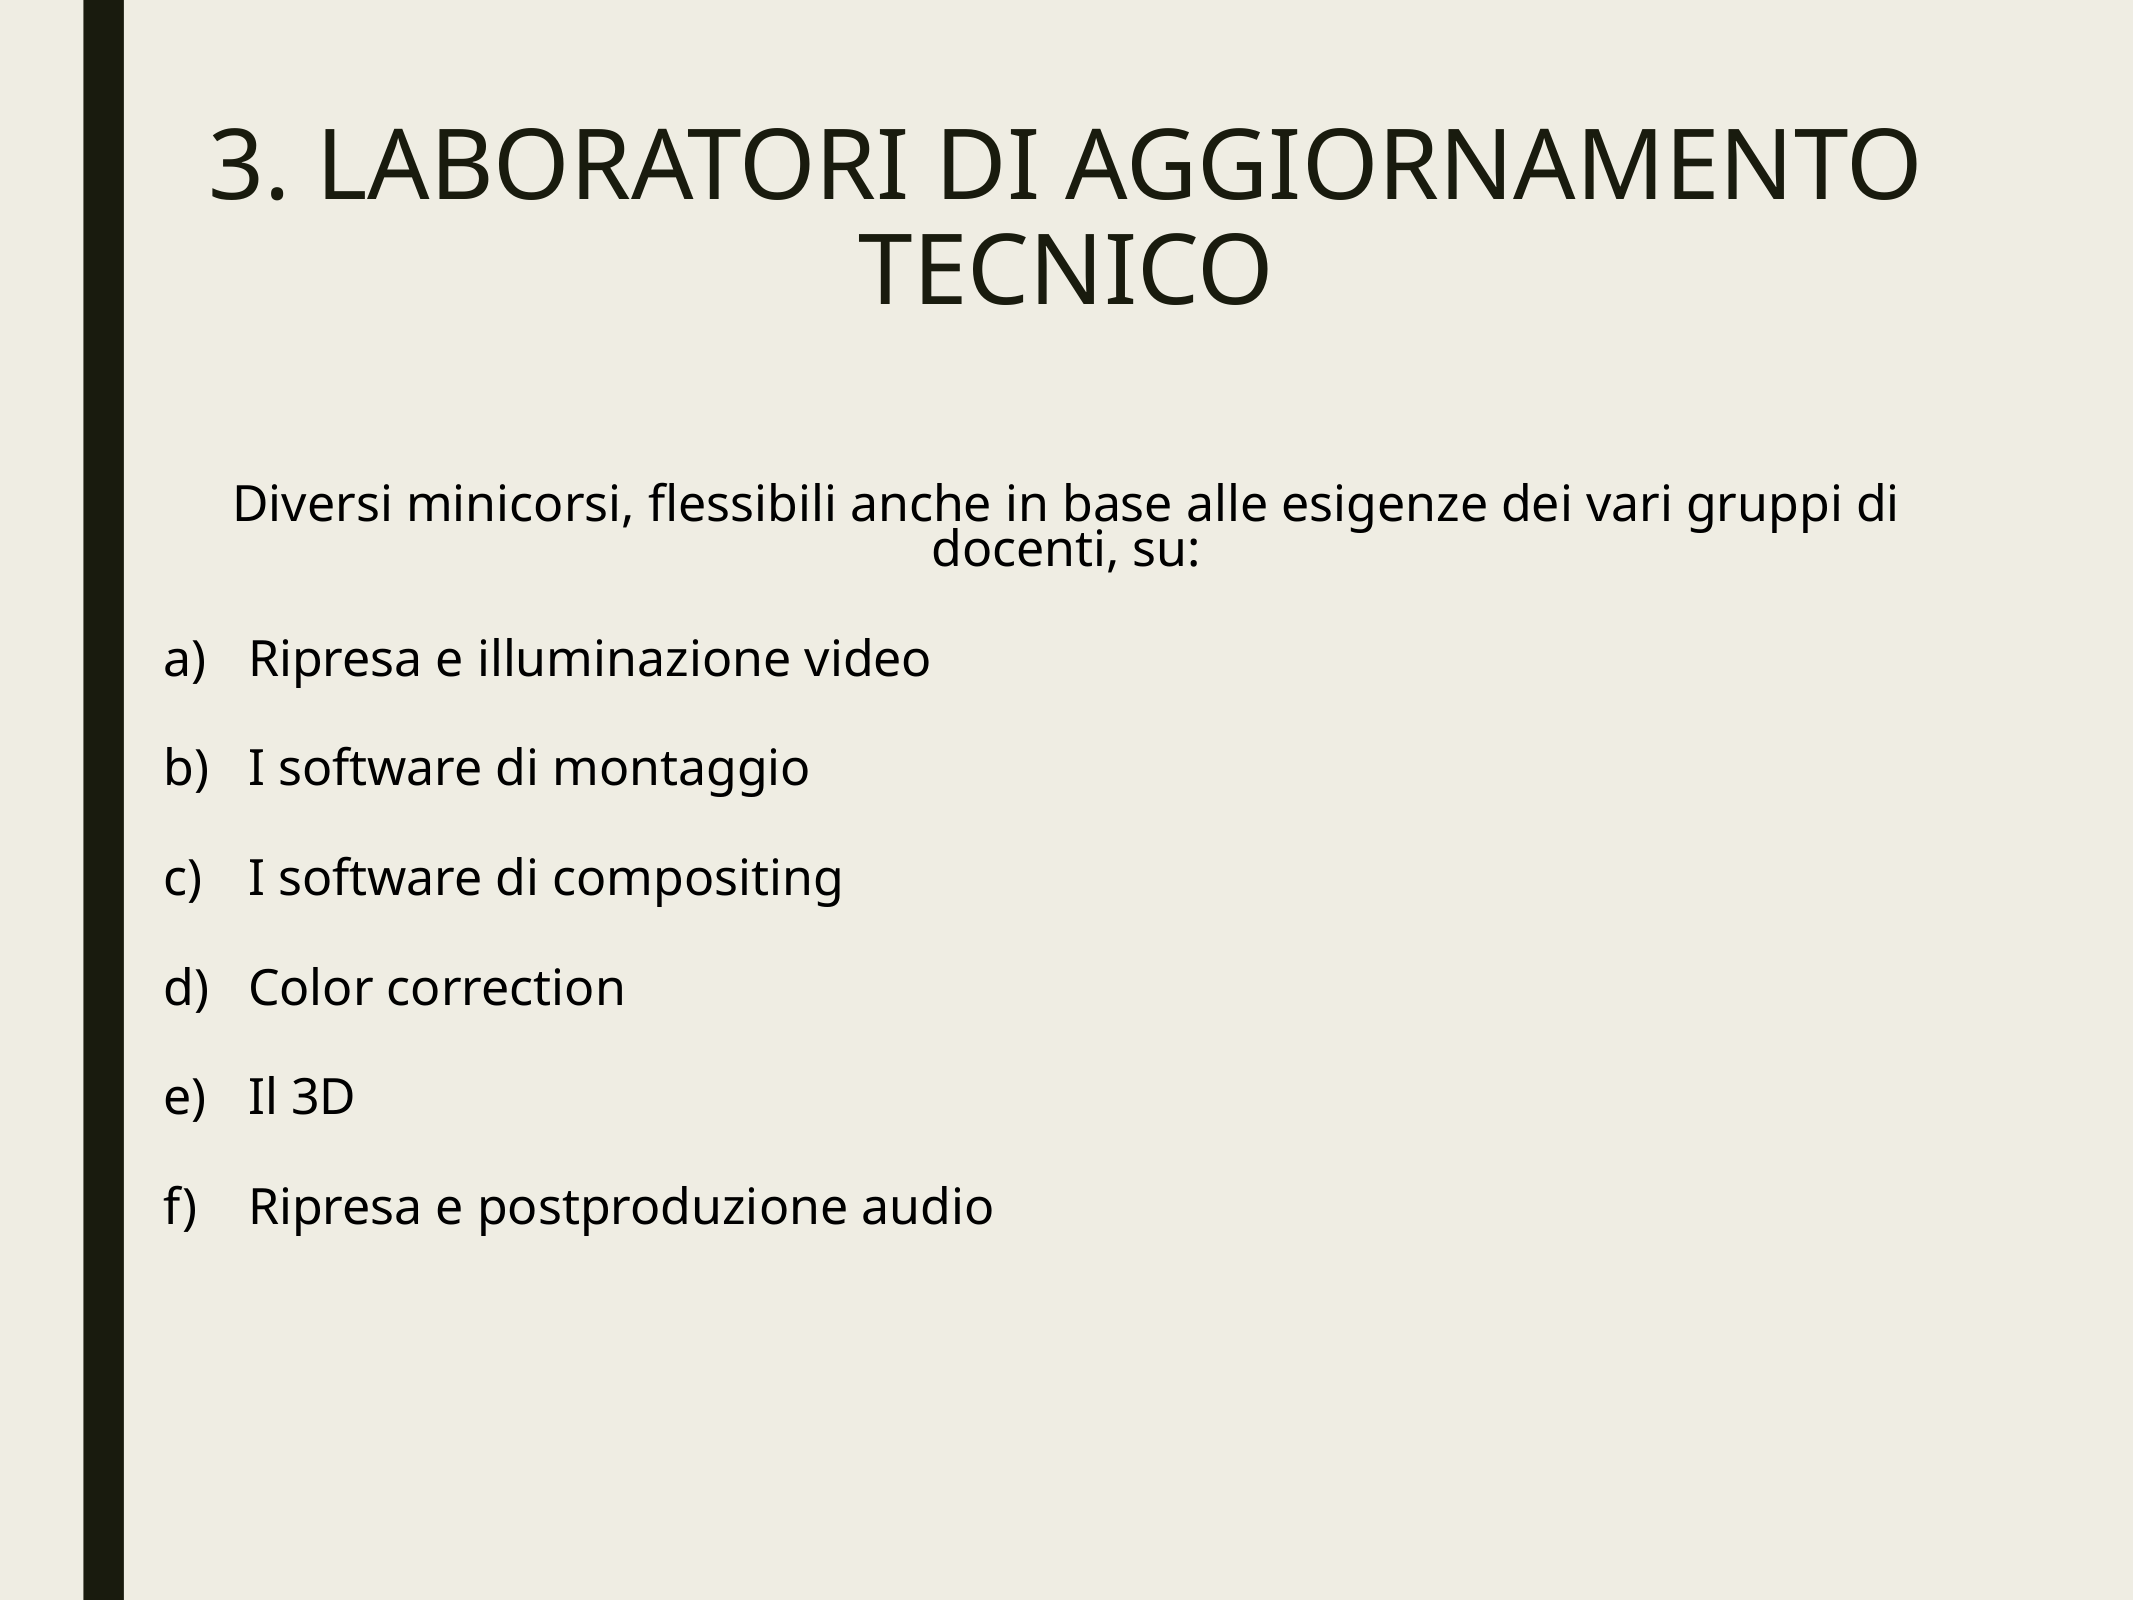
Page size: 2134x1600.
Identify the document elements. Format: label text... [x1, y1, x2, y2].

title 3. LABORATORI DI AGGIORNAMENTO TECNICO [155, 108, 1978, 362]
list Diversi minicorsi, flessibili anche in base alle esigenze dei vari gruppi di docenti, su: Ripresa e illuminazione video I software di montaggio I software di compositing Color correction Il 3D Ripresa e postproduzione audio [155, 477, 1978, 1457]
